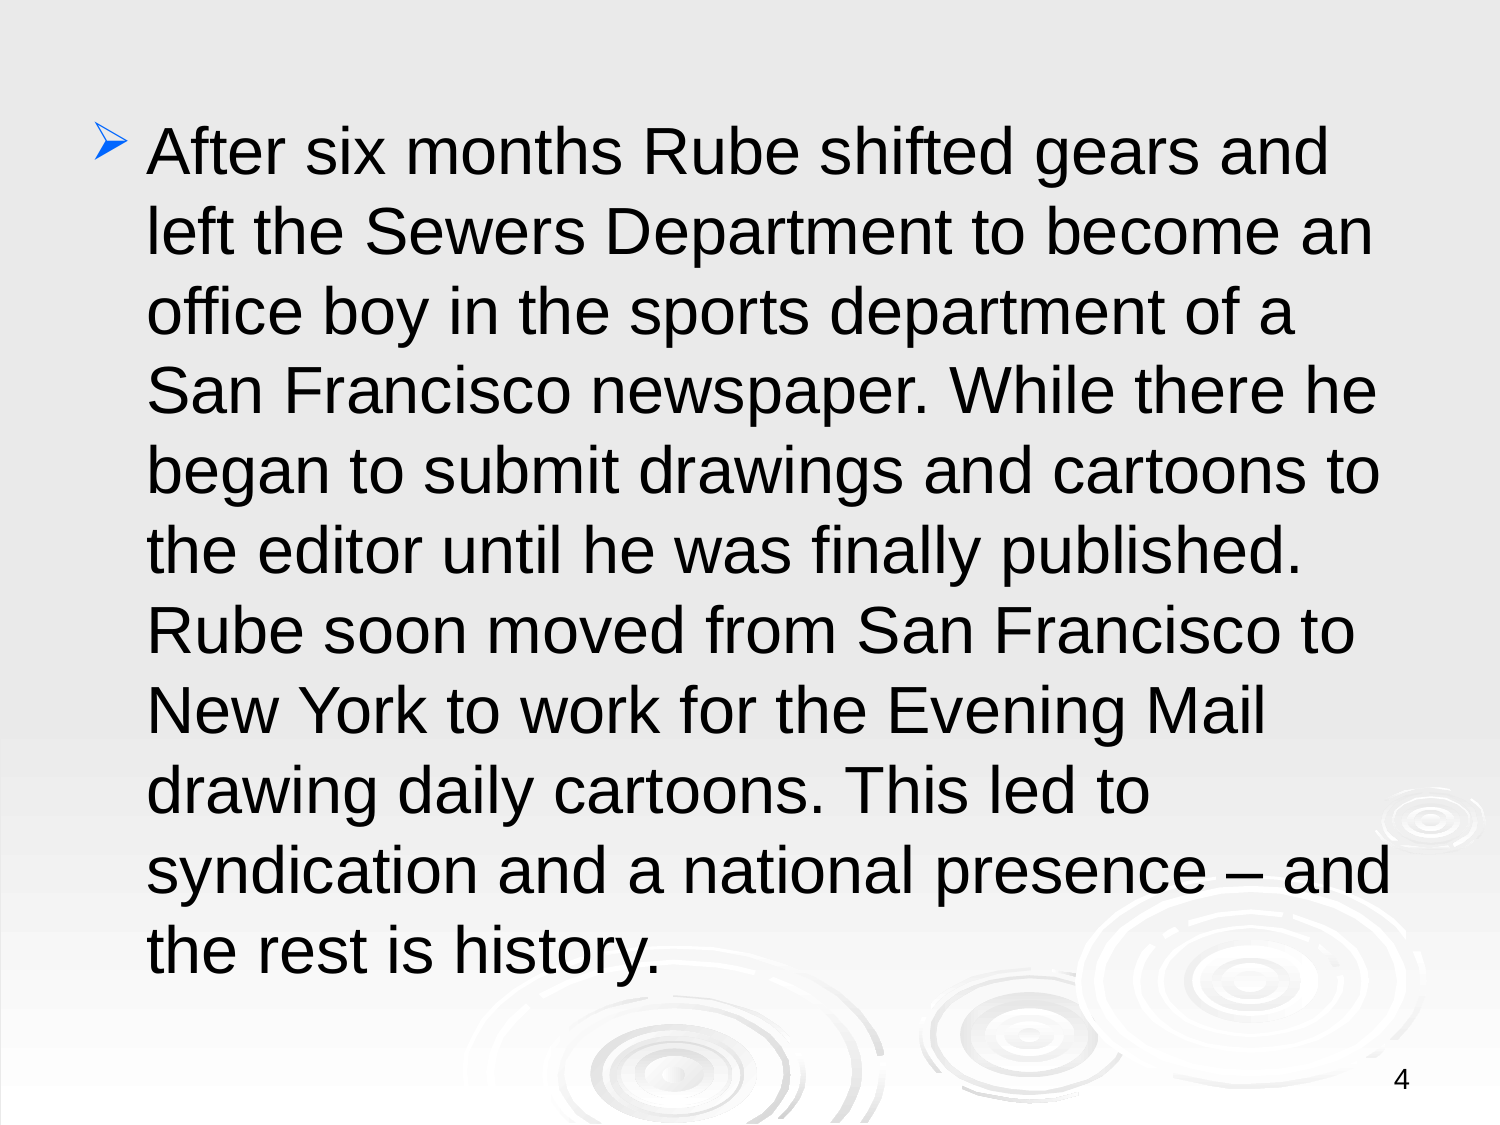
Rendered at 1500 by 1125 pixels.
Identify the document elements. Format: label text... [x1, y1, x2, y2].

slide_number 4 [1074, 1024, 1425, 1103]
list After six months Rube shifted gears and left the Sewers Department to become an office boy in the sports department of a San Francisco newspaper. While there he began to submit drawings and cartoons to the editor until he was finally published. Rube soon moved from San Francisco to New York to work for the Evening Mail drawing daily cartoons. This led to syndication and a national presence – and the rest is history. [75, 99, 1425, 843]
